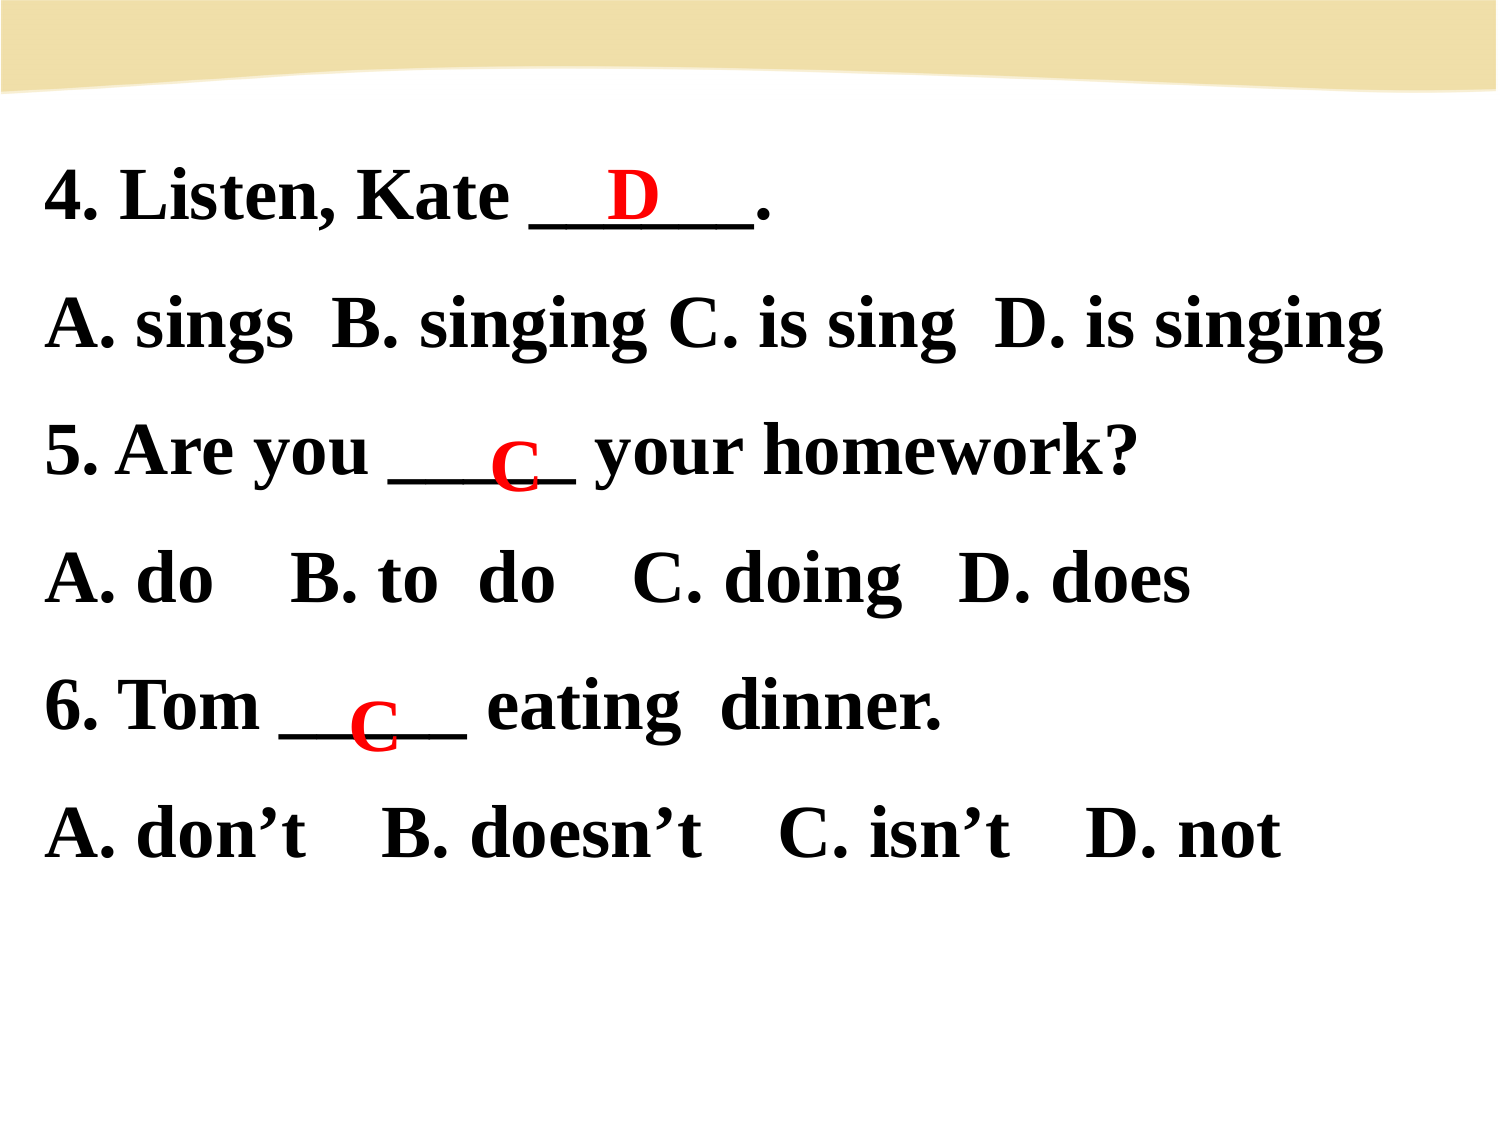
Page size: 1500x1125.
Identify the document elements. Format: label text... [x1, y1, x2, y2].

picture [0, 0, 1500, 100]
text_box 4. Listen, Kate ______. A. sings B. singing C. is sing D. is singing 5. Are you _____ your homework? A. do B. to do C. doing D. does 6. Tom _____ eating dinner. A. don’t B. doesn’t C. isn’t D. not [29, 137, 1463, 1024]
text_box C [466, 408, 567, 514]
text_box D [584, 137, 685, 242]
text_box C [312, 668, 438, 774]
